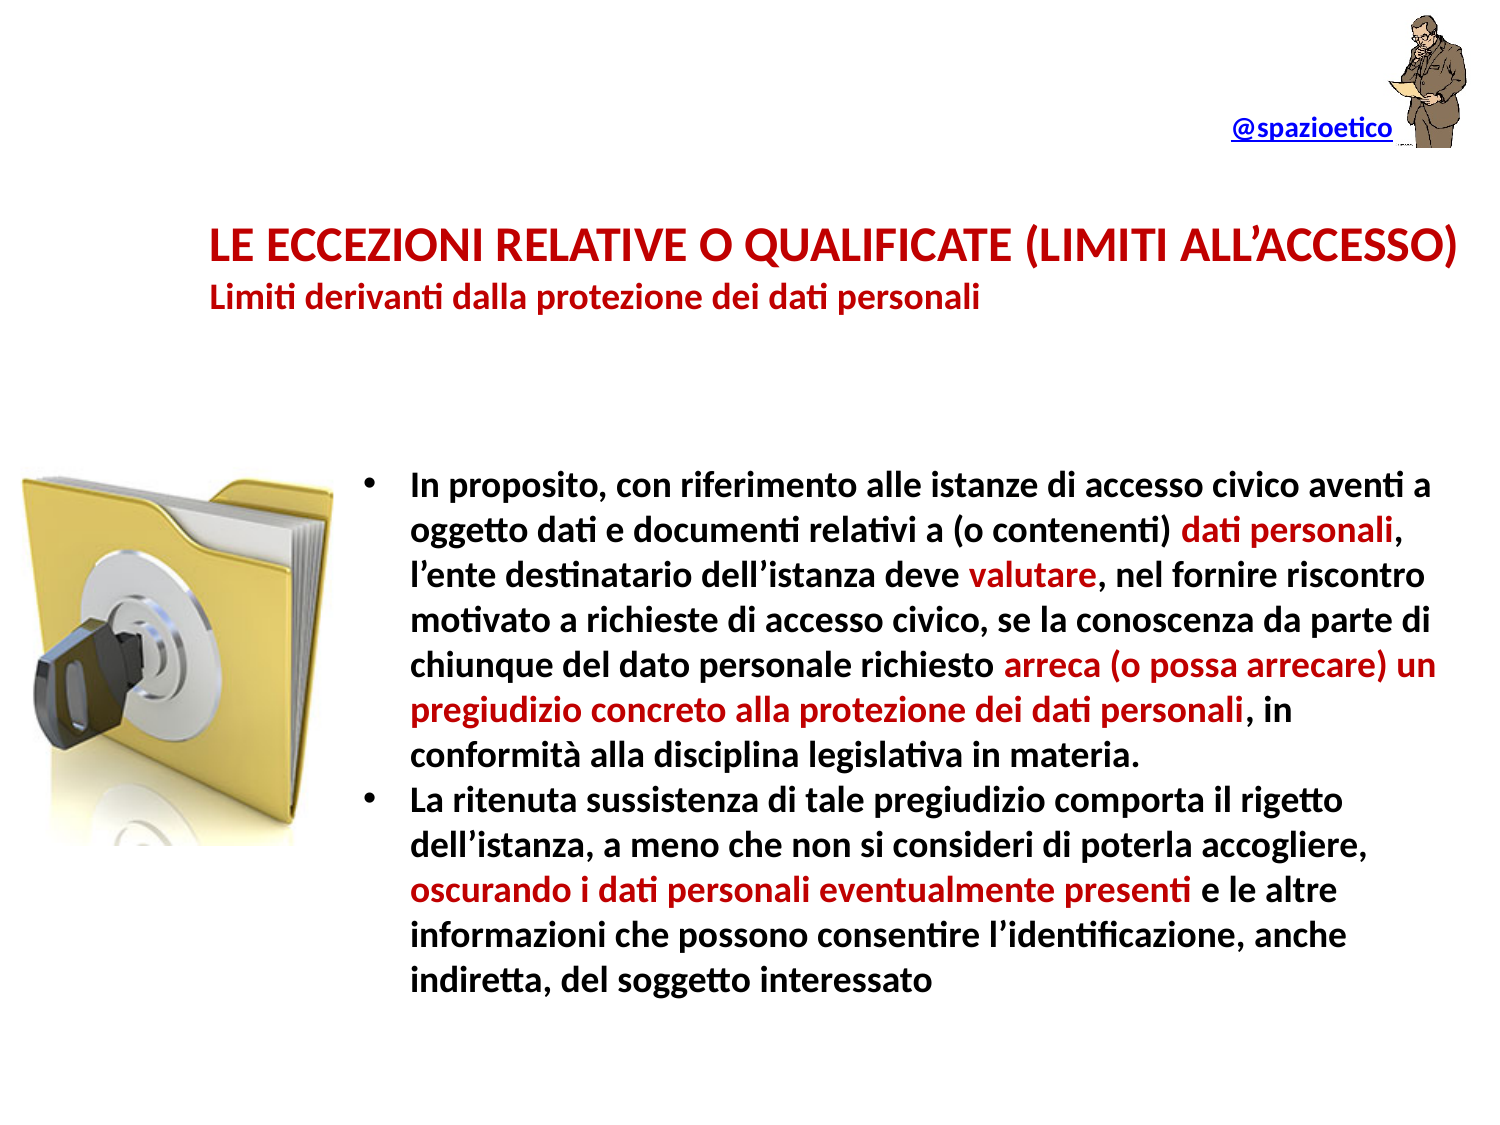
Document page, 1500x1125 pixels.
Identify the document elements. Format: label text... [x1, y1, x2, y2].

text_box In proposito, con riferimento alle istanze di accesso civico aventi a oggetto dati e documenti relativi a (o contenenti) dati personali, l’ente destinatario dell’istanza deve valutare, nel fornire riscontro motivato a richieste di accesso civico, se la conoscenza da parte di chiunque del dato personale richiesto arreca (o possa arrecare) un pregiudizio concreto alla protezione dei dati personali, in conformità alla disciplina legislativa in materia. La ritenuta sussistenza di tale pregiudizio comporta il rigetto dell’istanza, a meno che non si consideri di poterla accogliere, oscurando i dati personali eventualmente presenti e le altre informazioni che possono consentire l’identificazione, anche indiretta, del soggetto interessato [348, 452, 1483, 1008]
picture [17, 455, 349, 847]
picture [1372, 7, 1488, 148]
text_box LE ECCEZIONI RELATIVE O QUALIFICATE (LIMITI ALL’ACCESSO) Limiti derivanti dalla protezione dei dati personali [194, 204, 1483, 325]
